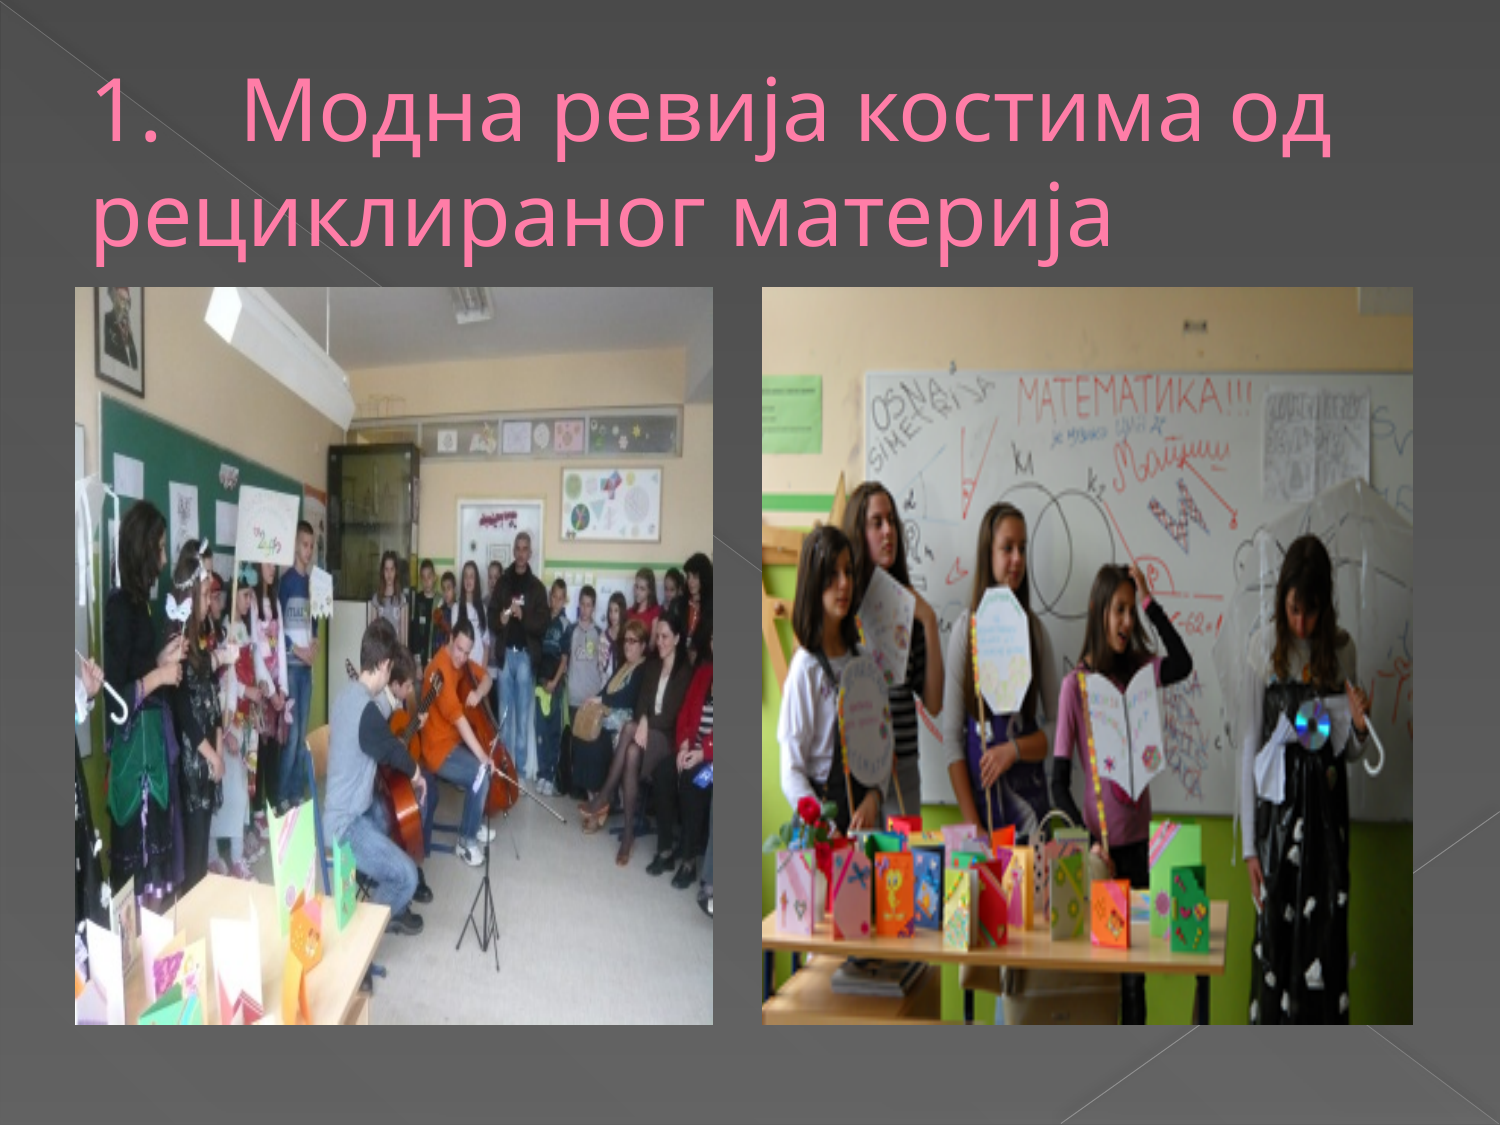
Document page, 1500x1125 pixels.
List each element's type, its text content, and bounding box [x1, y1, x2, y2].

title 1. Модна ревија костима од рециклираног материја [75, 43, 1425, 274]
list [74, 287, 713, 1026]
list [762, 287, 1413, 1026]
